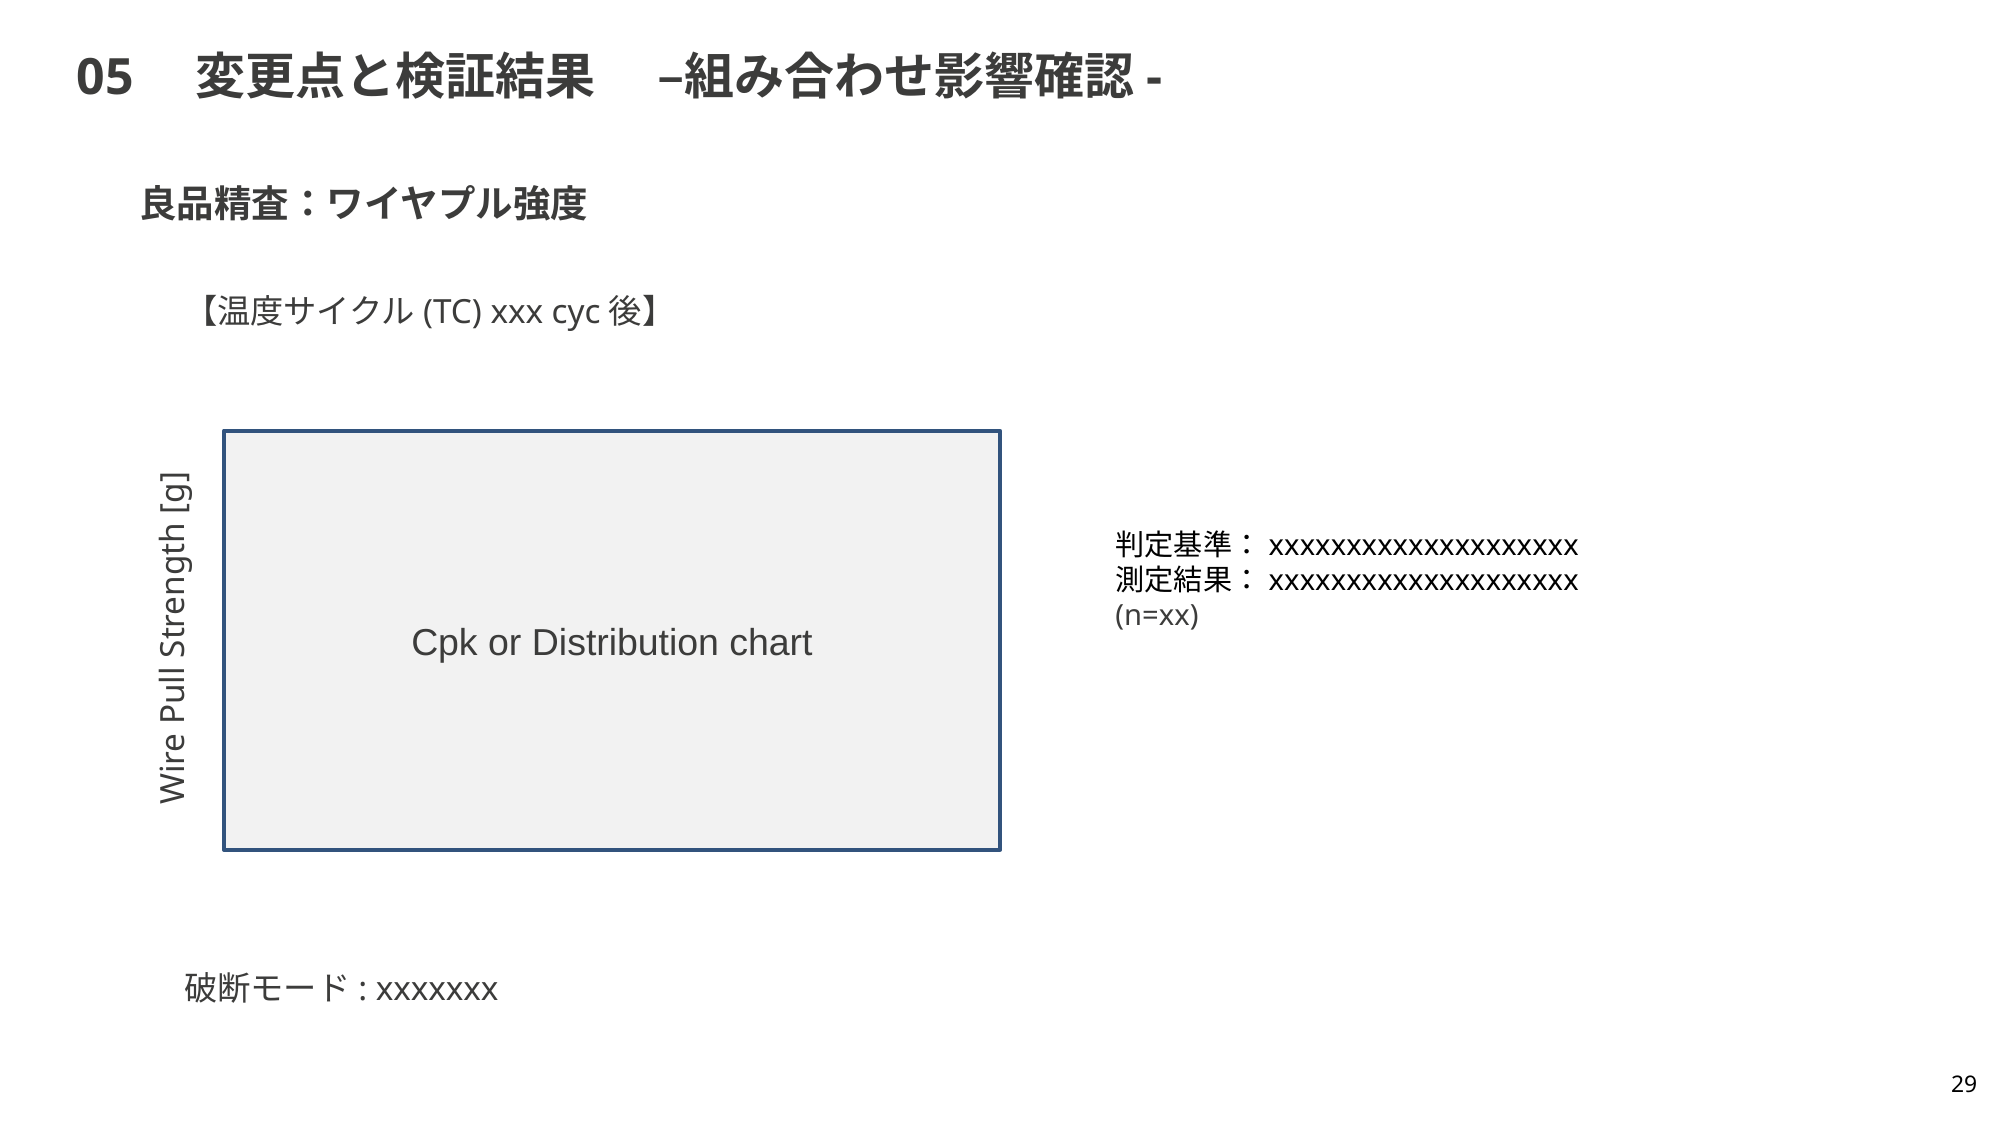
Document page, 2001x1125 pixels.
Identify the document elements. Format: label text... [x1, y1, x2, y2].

text_box 【温度サイクル(TC) xxx cyc後】 [169, 283, 740, 338]
text_box 判定基準：xxxxxxxxxxxxxxxxxxxx 測定結果：xxxxxxxxxxxxxxxxxxxx (n=xx) [1100, 519, 1940, 639]
text_box Cpk or Distribution chart [222, 429, 1002, 852]
text_box Wire Pull Strength [g] [135, 415, 204, 820]
text_box 良品精査：ワイヤプル強度 [124, 172, 604, 233]
title 05 変更点と検証結果 –組み合わせ影響確認- [0, 0, 1877, 123]
text_box 破断モード: xxxxxxx [169, 951, 1148, 1020]
